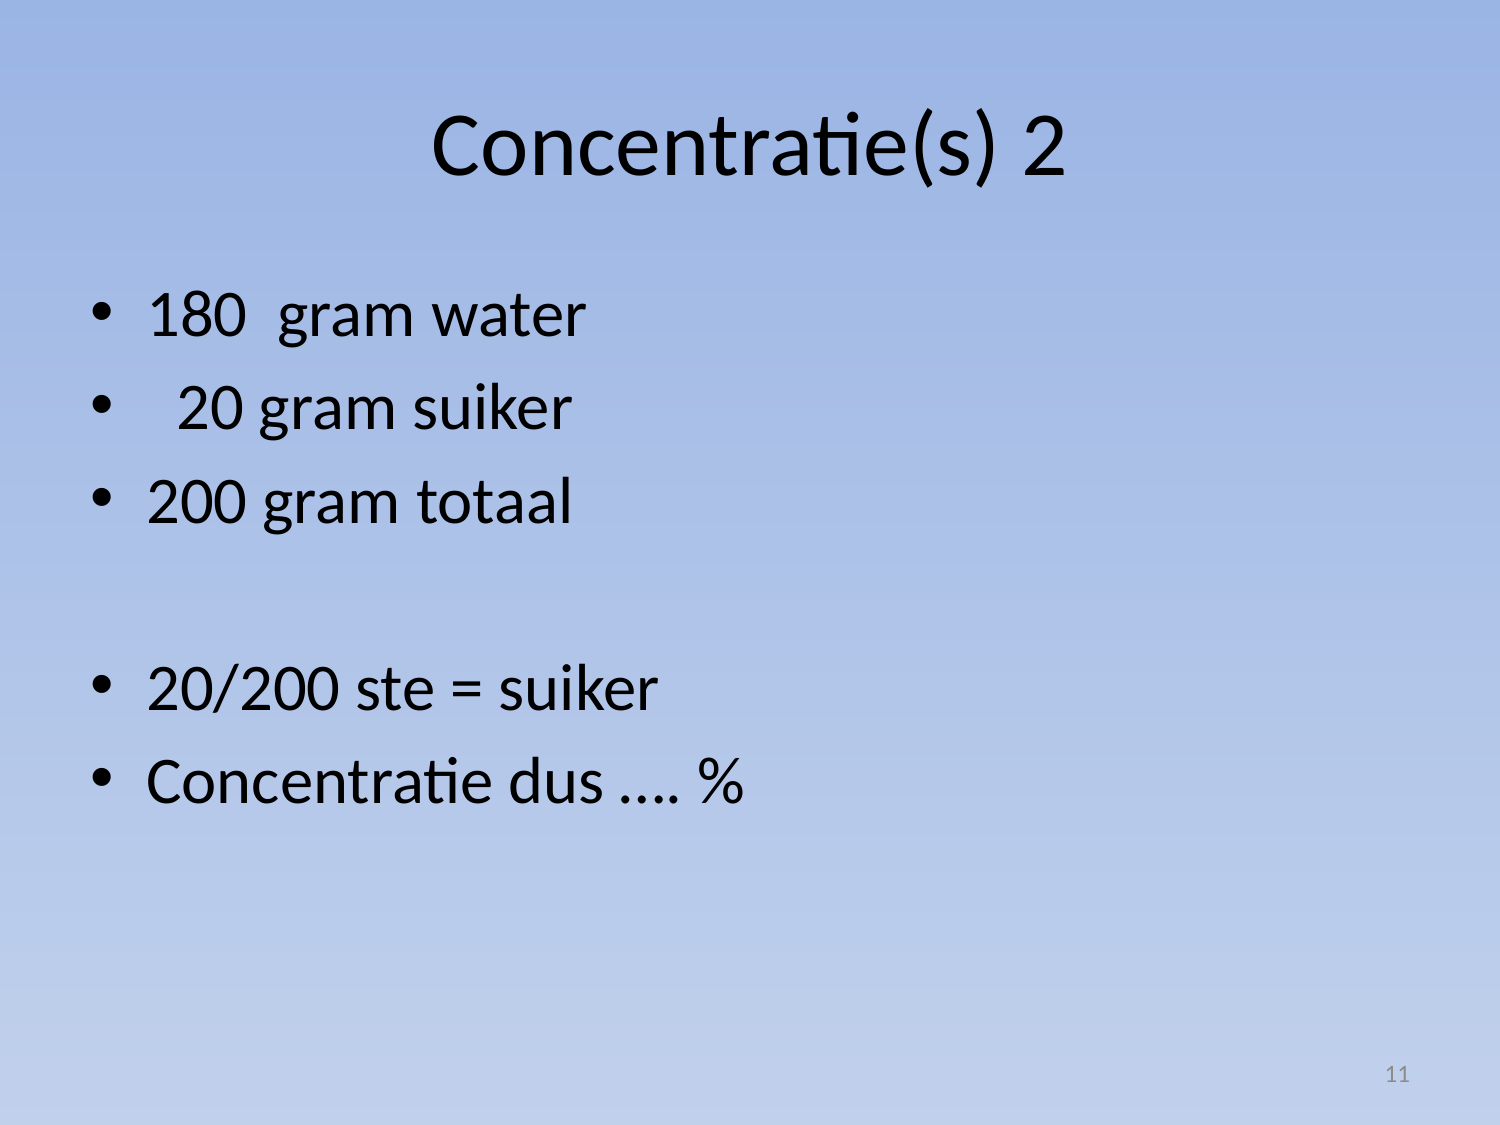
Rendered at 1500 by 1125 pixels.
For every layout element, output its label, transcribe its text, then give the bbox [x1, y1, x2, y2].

list 180 gram water 20 gram suiker 200 gram totaal 20/200 ste = suiker Concentratie dus …. % [75, 262, 1425, 1005]
title Concentratie(s) 2 [75, 45, 1425, 233]
slide_number 11 [1074, 1042, 1425, 1103]
